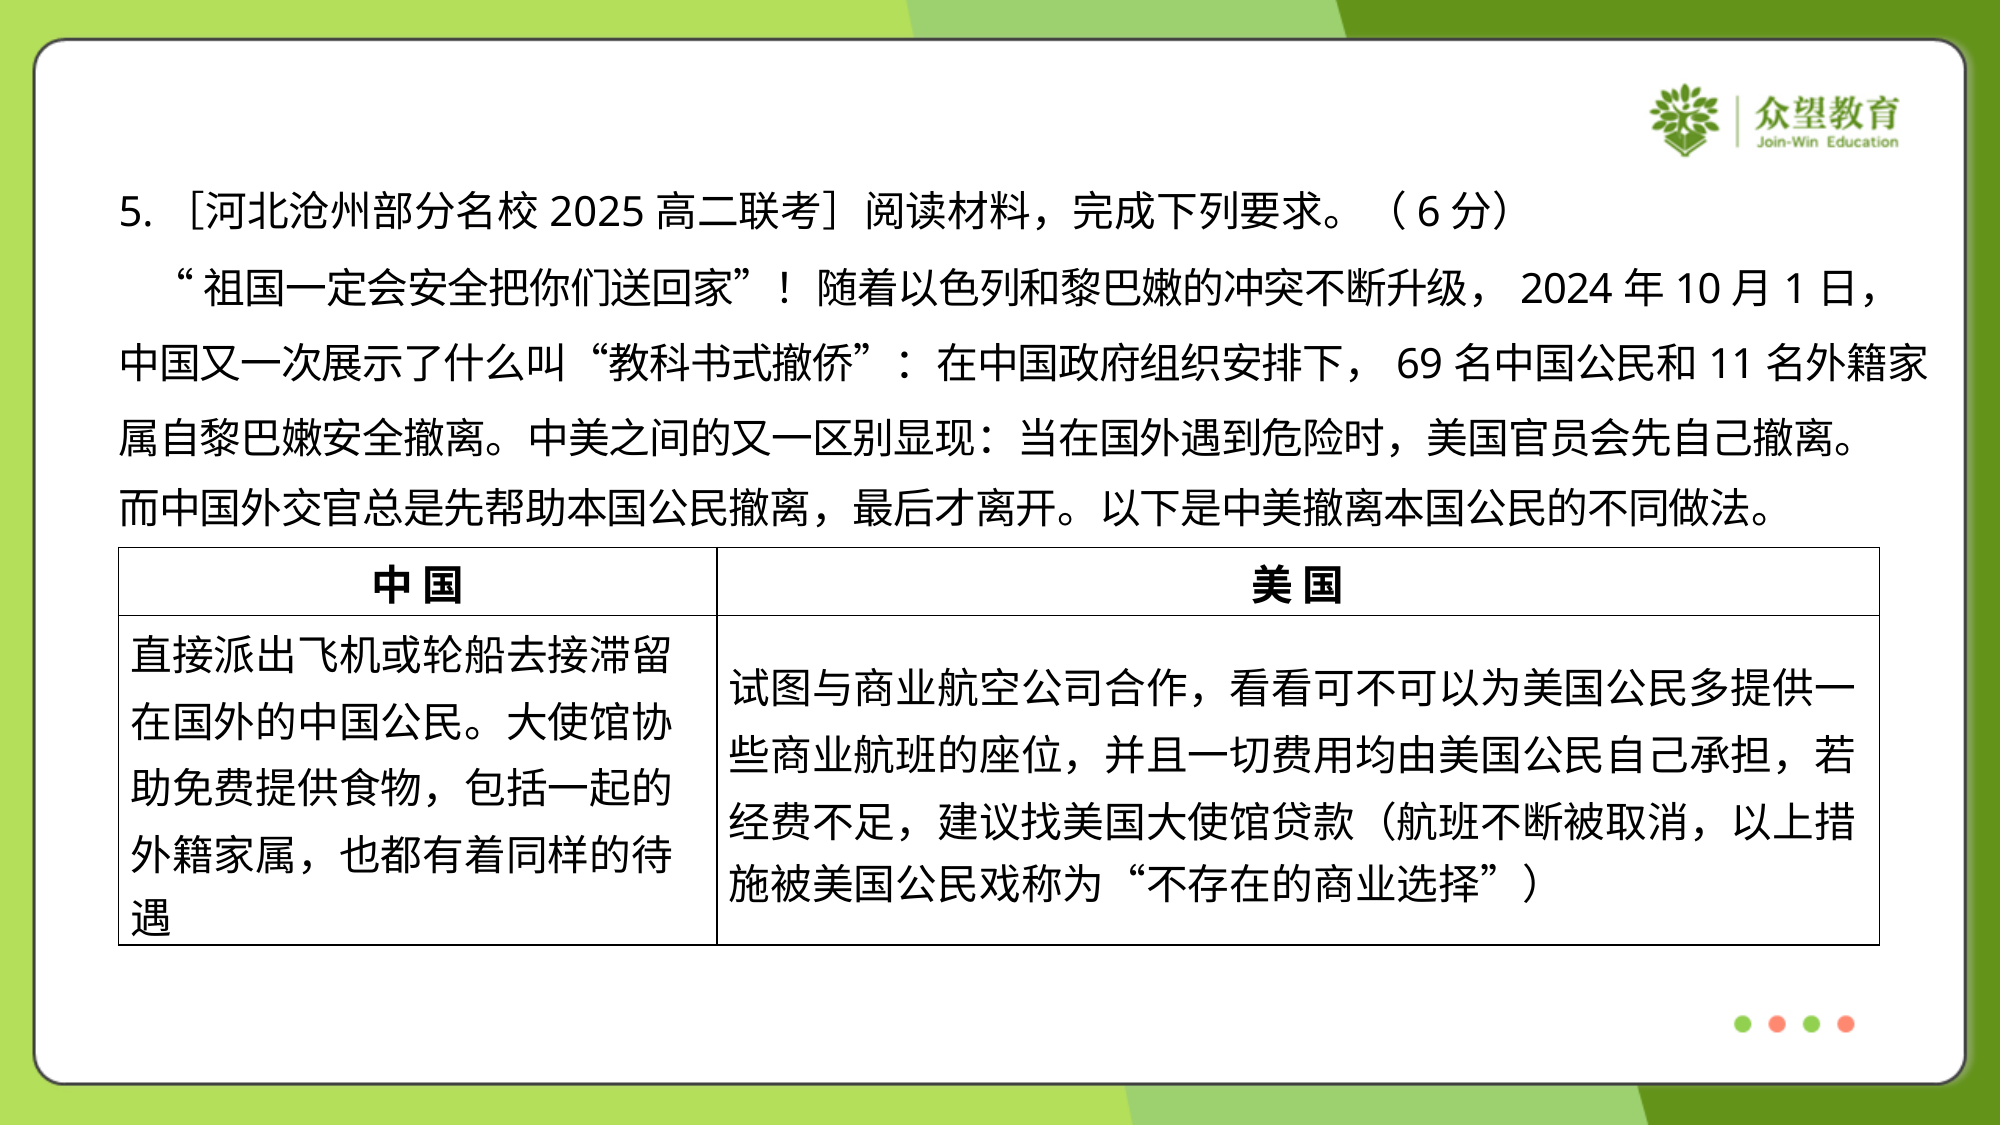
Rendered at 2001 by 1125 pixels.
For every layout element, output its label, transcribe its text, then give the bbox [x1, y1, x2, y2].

table_header 中 国 [119, 548, 716, 615]
table_cell 试图与商业航空公司合作，看看可不可以为美国公民多提供一 些商业航班的座位，并且一切费用均由美国公民自己承担，若 经费不足，建议找美国大使馆贷款（航班不断被取消，以上措 施被美国公民戏称为“不存在的商业选择”） [718, 616, 1879, 944]
text_box 5.［河北沧州部分名校2025高二联考］阅读材料，完成下列要求。（6分） “祖国一定会安全把你们送回家”！随着以色列和黎巴嫩的冲突不断升级，2024年10月1日， 中国又一次展示了什么叫“教科书式撤侨”：在中国政府组织安排下，69名中国公民和11名外籍家 属自黎巴嫩安全撤离。中美之间的又一区别显现：当在国外遇到危险时，美国官员会先自己撤离。 而中国外交官总是先帮助本国公民撤离，最后才离开。以下是中美撤离本国公民的不同做法。 [118, 159, 1883, 525]
table_cell 直接派出飞机或轮船去接滞留 在国外的中国公民。大使馆协 助免费提供食物，包括一起的 外籍家属，也都有着同样的待 遇 [119, 616, 716, 944]
table_header 美 国 [718, 548, 1879, 615]
picture [0, 0, 2000, 1125]
